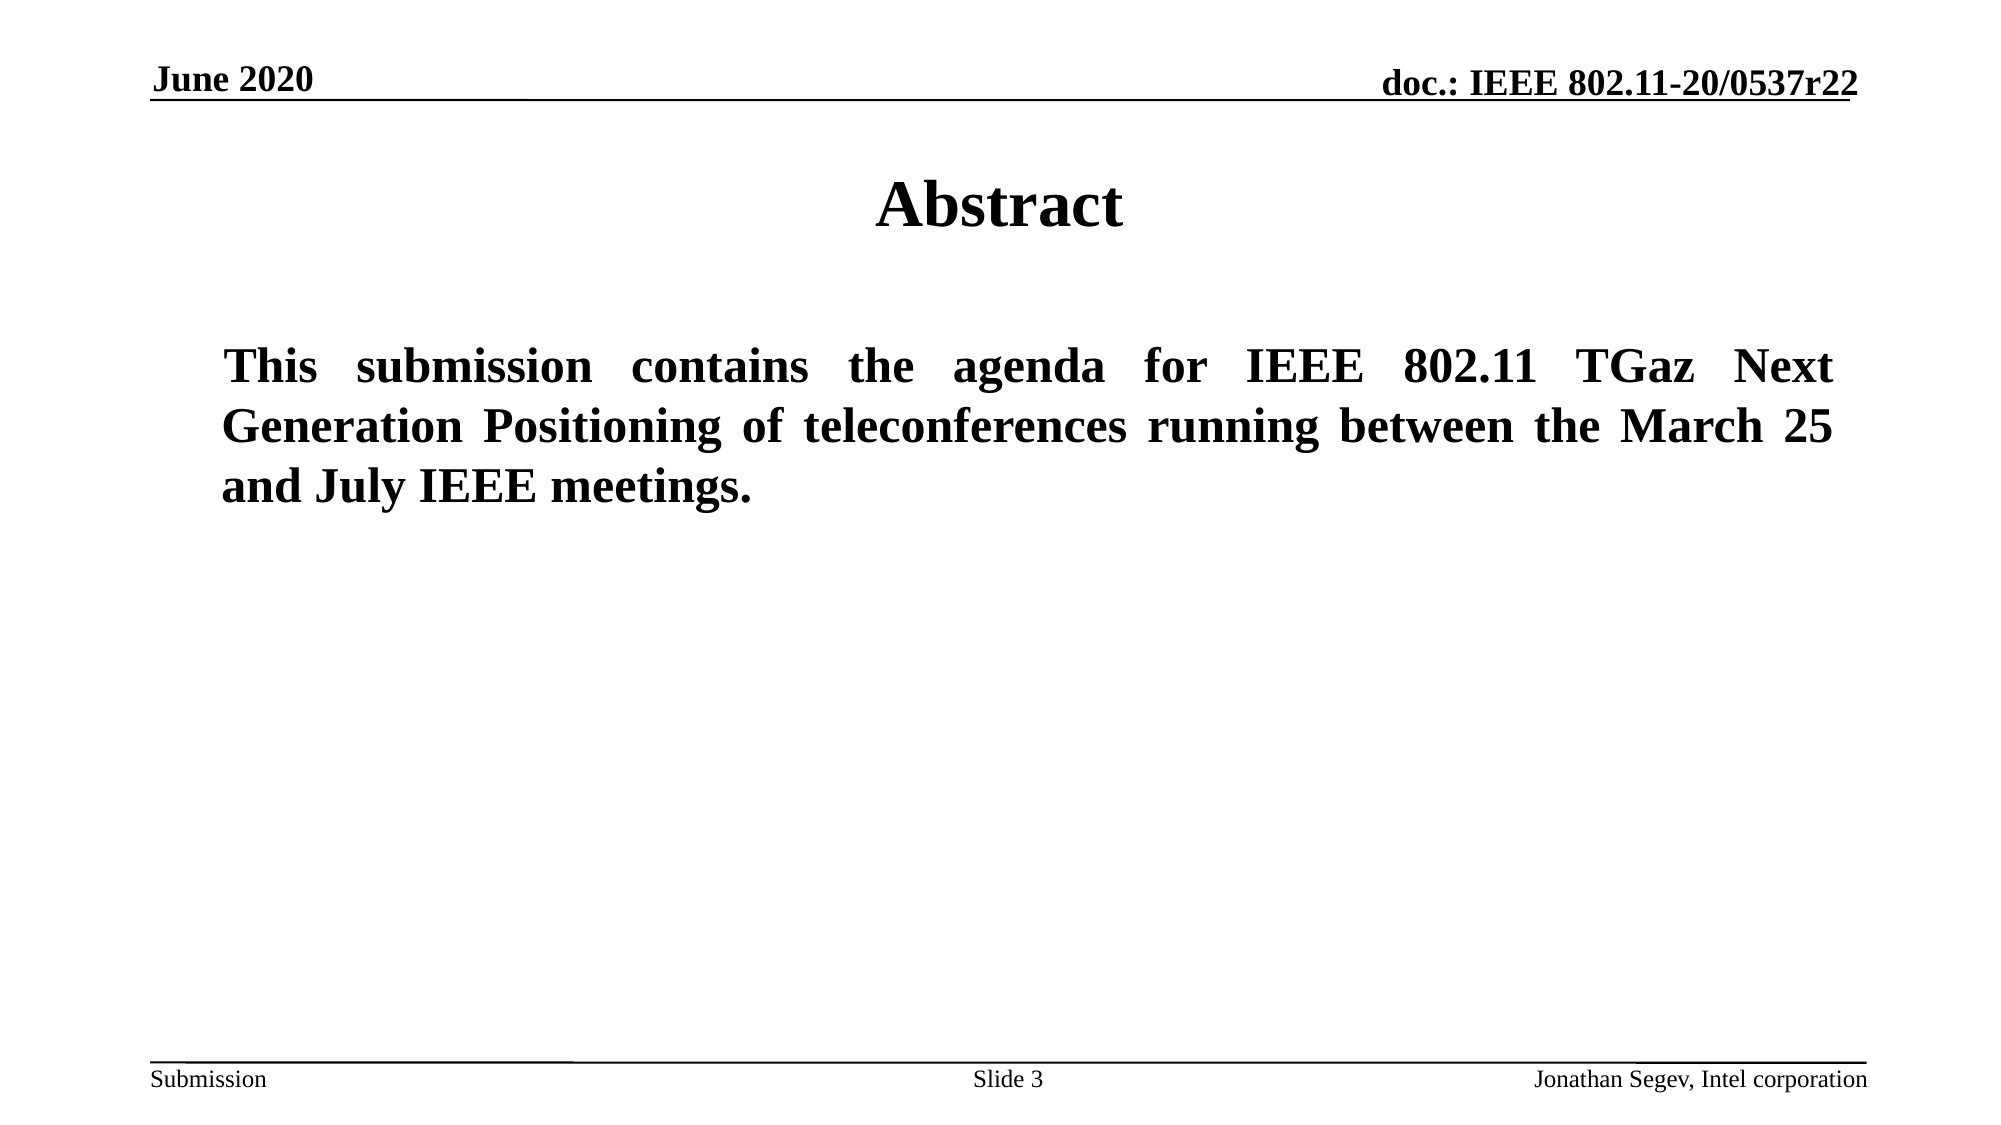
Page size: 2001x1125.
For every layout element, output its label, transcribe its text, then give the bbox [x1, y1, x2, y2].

title Abstract [149, 112, 1850, 288]
footer Jonathan Segev, Intel corporation [1171, 1061, 1869, 1093]
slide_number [152, 54, 563, 100]
list This submission contains the agenda for IEEE 802.11 TGaz Next Generation Positioning of teleconferences running between the March 25 and July IEEE meetings. [149, 324, 1850, 1000]
slide_number Slide 3 [950, 1061, 1067, 1123]
